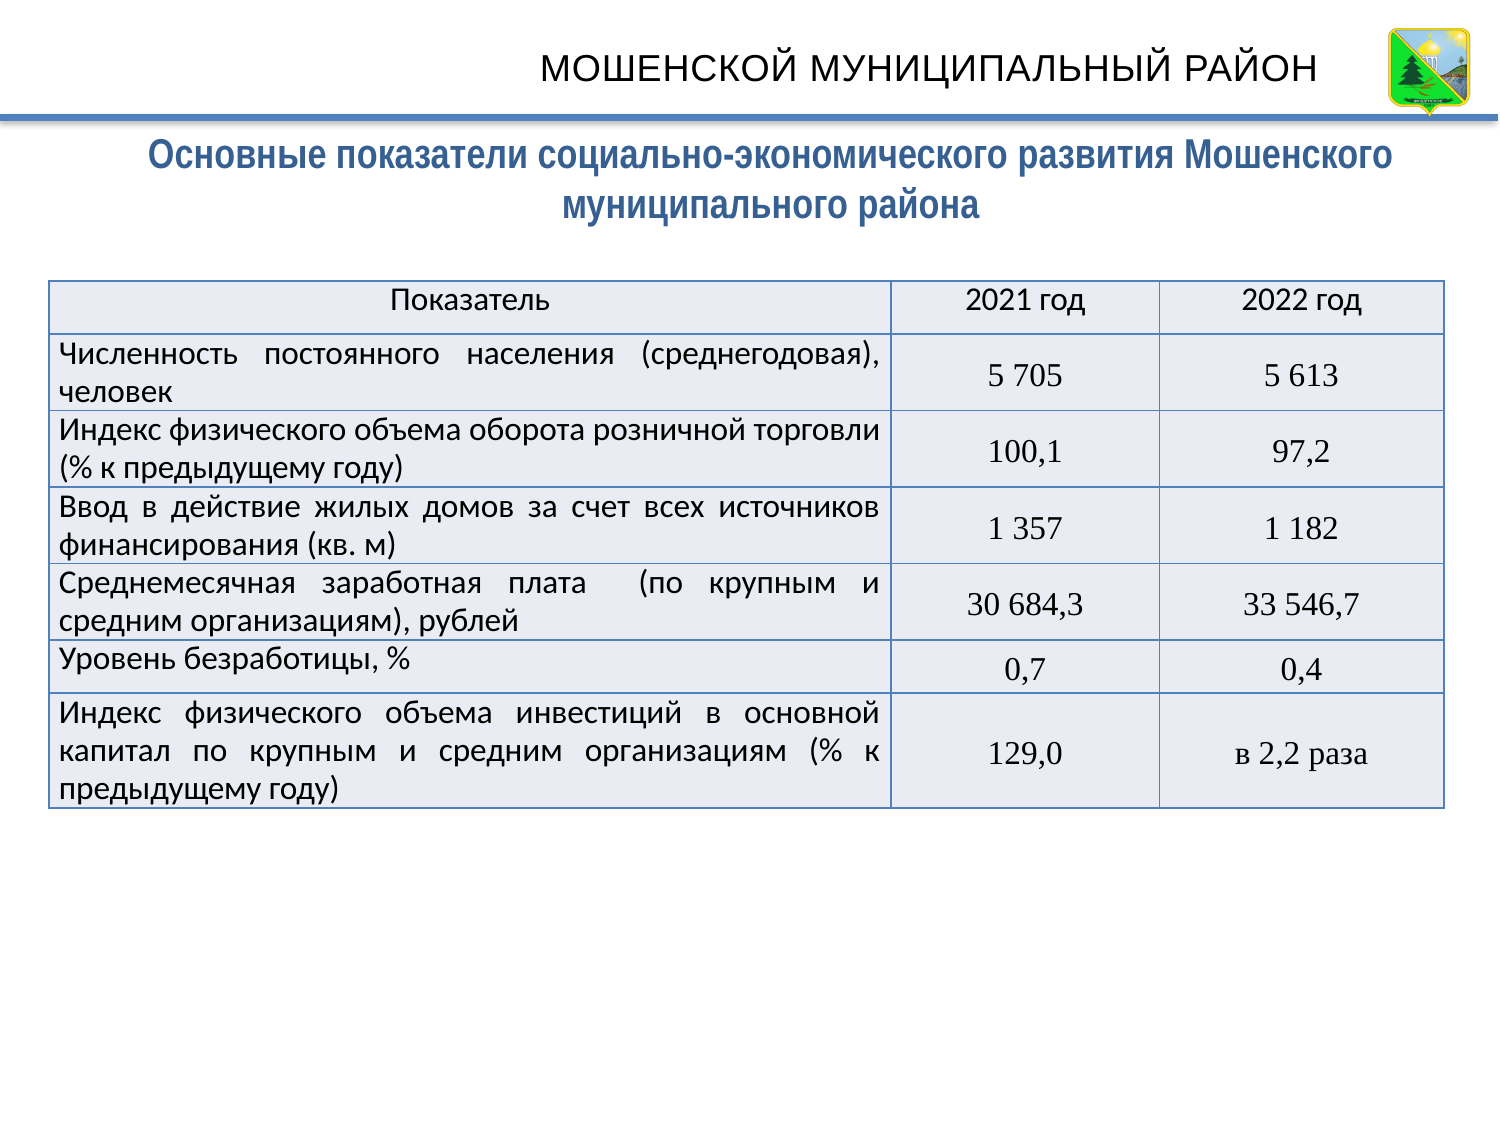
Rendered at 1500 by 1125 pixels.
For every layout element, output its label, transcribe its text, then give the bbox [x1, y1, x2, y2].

table_cell 1 357 [892, 488, 1159, 563]
table_cell 100,1 [892, 411, 1159, 486]
table_cell Численность постоянного населения (среднегодовая), человек [50, 335, 890, 410]
table_cell Ввод в действие жилых домов за счет всех источников финансирования (кв. м) [50, 488, 890, 563]
table_cell Уровень безработицы, % [50, 641, 890, 692]
table_cell 33 546,7 [1160, 564, 1443, 639]
text_box МОШЕНСКОЙ МУНИЦИПАЛЬНЫЙ РАЙОН [525, 36, 1375, 97]
table_cell 129,0 [892, 694, 1159, 807]
table_cell 30 684,3 [892, 564, 1159, 639]
table_cell 5 613 [1160, 335, 1443, 410]
picture [1387, 26, 1471, 118]
table_cell 0,7 [892, 641, 1159, 692]
table_cell Среднемесячная заработная плата (по крупным и средним организациям), рублей [50, 564, 890, 639]
table_header Показатель [50, 282, 890, 333]
table_cell Индекс физического объема инвестиций в основной капитал по крупным и средним организациям (% к предыдущему году) [50, 694, 890, 807]
table_cell 1 182 [1160, 488, 1443, 563]
table_header 2022 год [1160, 282, 1443, 333]
text_box Основные показатели социально-экономического развития Мошенского муниципального района [0, 126, 1500, 192]
table_cell Индекс физического объема оборота розничной торговли (% к предыдущему году) [50, 411, 890, 486]
table_cell 0,4 [1160, 641, 1443, 692]
table_header 2021 год [892, 282, 1159, 333]
table_cell в 2,2 раза [1160, 694, 1443, 807]
table_cell 5 705 [892, 335, 1159, 410]
table_cell 97,2 [1160, 411, 1443, 486]
